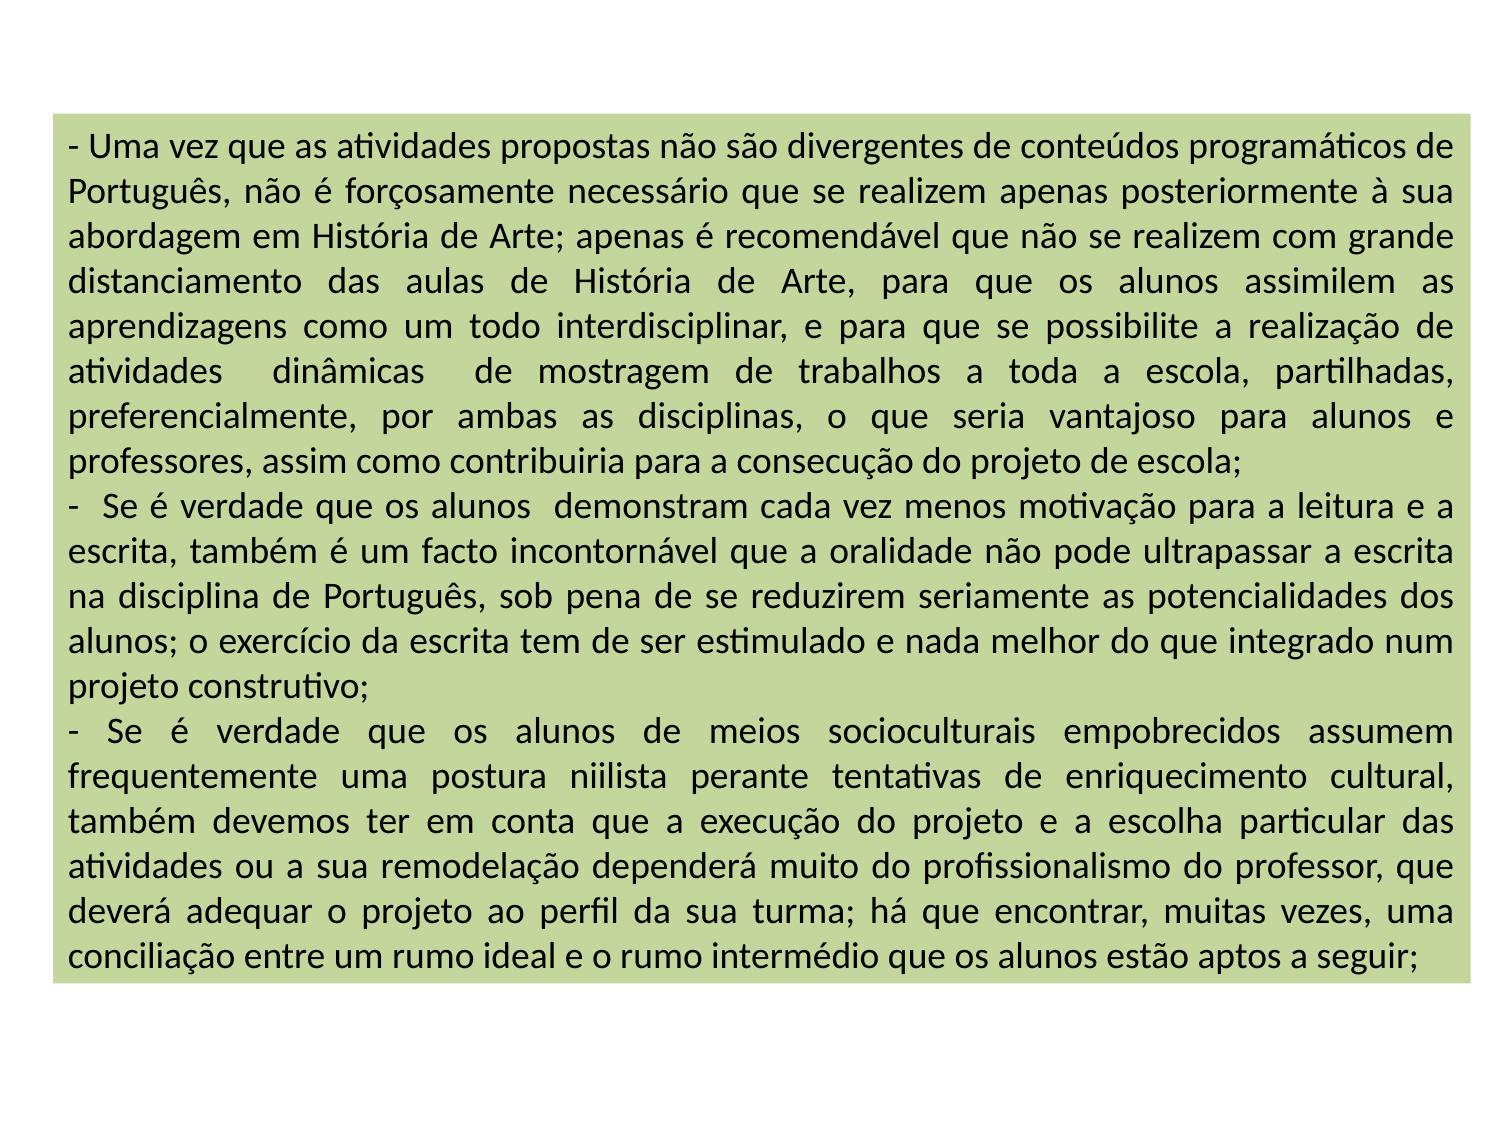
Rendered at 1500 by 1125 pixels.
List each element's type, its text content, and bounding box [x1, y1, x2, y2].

text_box - Uma vez que as atividades propostas não são divergentes de conteúdos programáticos de Português, não é forçosamente necessário que se realizem apenas posteriormente à sua abordagem em História de Arte; apenas é recomendável que não se realizem com grande distanciamento das aulas de História de Arte, para que os alunos assimilem as aprendizagens como um todo interdisciplinar, e para que se possibilite a realização de atividades dinâmicas de mostragem de trabalhos a toda a escola, partilhadas, preferencialmente, por ambas as disciplinas, o que seria vantajoso para alunos e professores, assim como contribuiria para a consecução do projeto de escola; - Se é verdade que os alunos demonstram cada vez menos motivação para a leitura e a escrita, também é um facto incontornável que a oralidade não pode ultrapassar a escrita na disciplina de Português, sob pena de se reduzirem seriamente as potencialidades dos alunos; o exercício da escrita tem de ser estimulado e nada melhor do que integrado num projeto construtivo; - Se é verdade que os alunos de meios socioculturais empobrecidos assumem frequentemente uma postura niilista perante tentativas de enriquecimento cultural, também devemos ter em conta que a execução do projeto e a escolha particular das atividades ou a sua remodelação dependerá muito do profissionalismo do professor, que deverá adequar o projeto ao perfil da sua turma; há que encontrar, muitas vezes, uma conciliação entre um rumo ideal e o rumo intermédio que os alunos estão aptos a seguir; [53, 113, 1471, 984]
